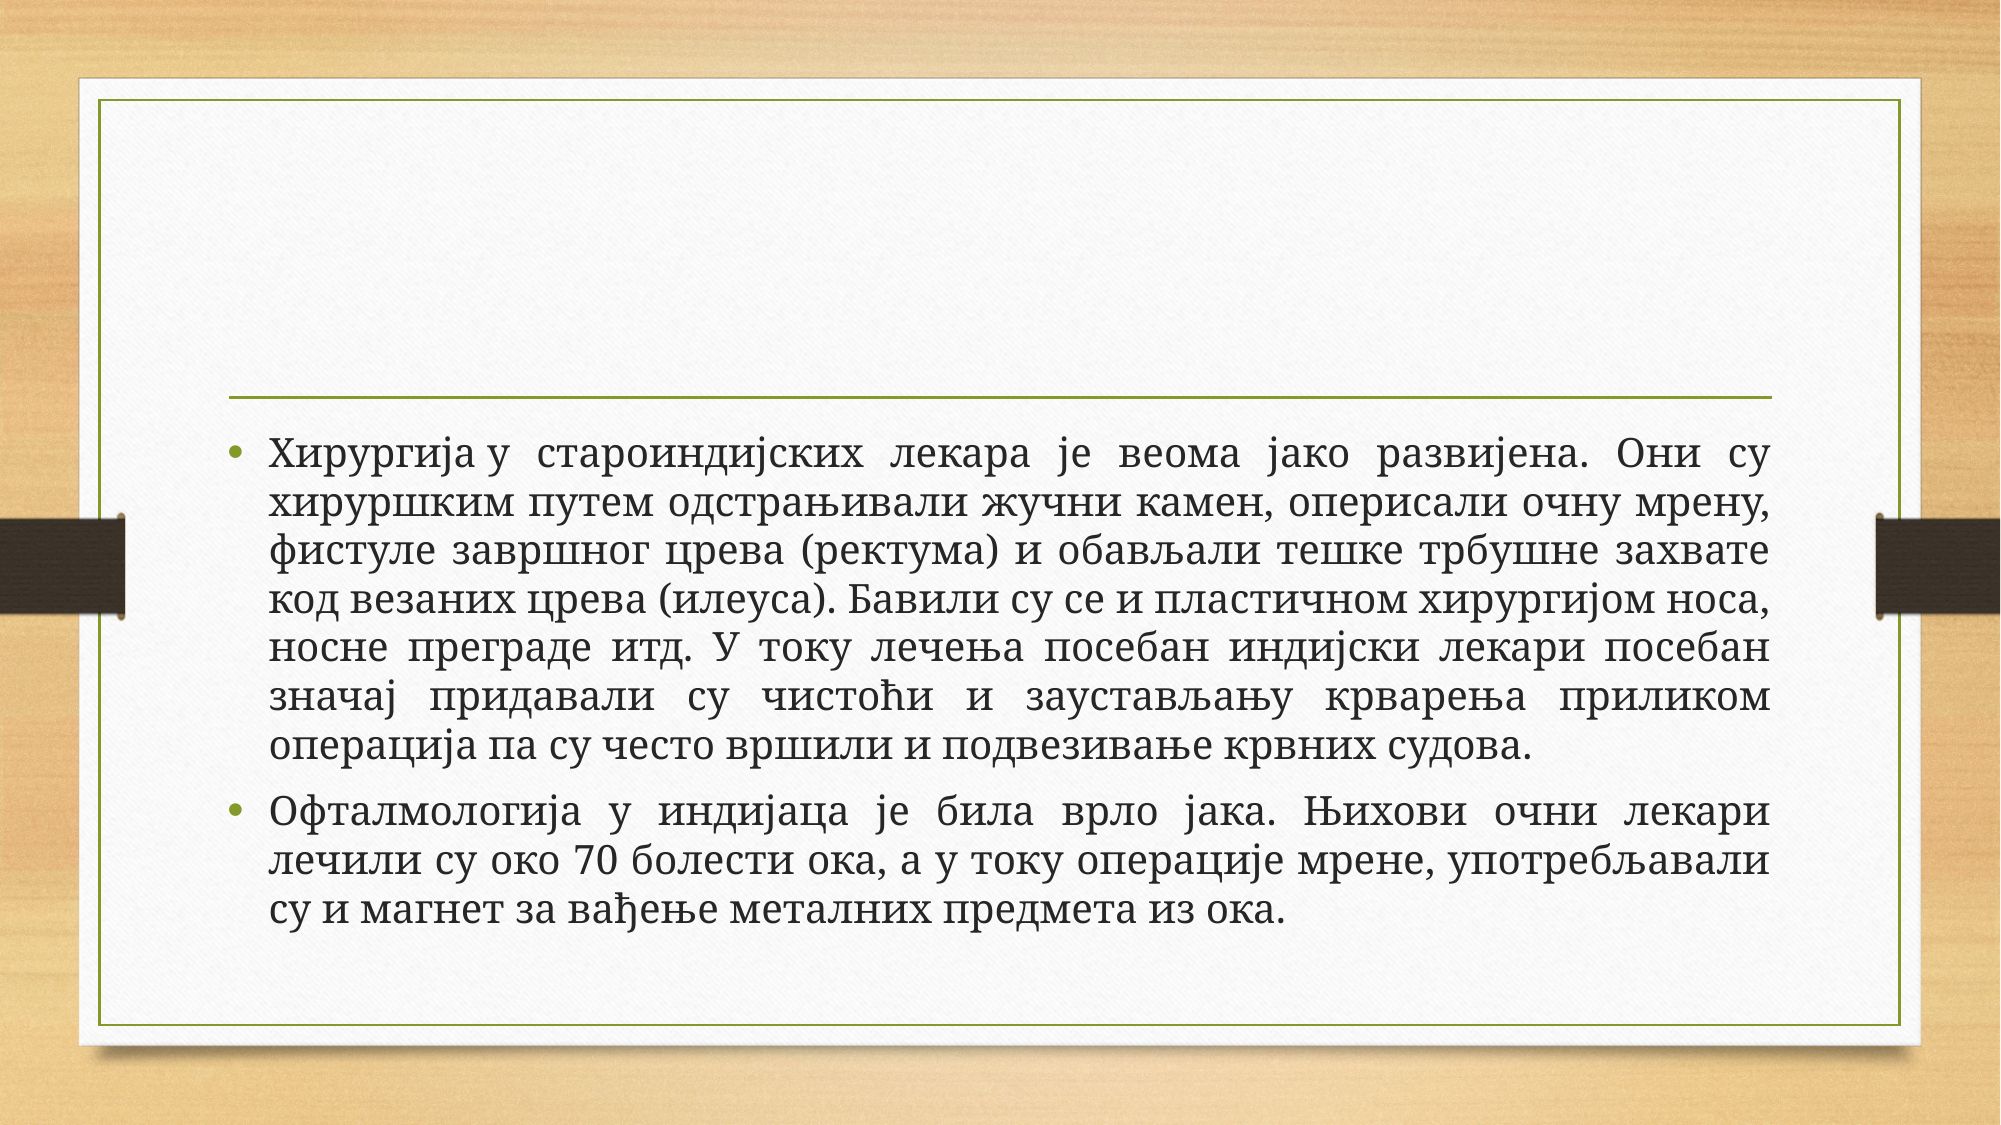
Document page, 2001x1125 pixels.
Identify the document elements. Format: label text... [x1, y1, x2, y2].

list Хирургија у староиндијских лекара је веома јако развијена. Они су хируршким путем одстрањивали жучни камен, оперисали очну мрену, фистуле завршног црева (ректума) и обављали тешке трбушне захвате код везаних црева (илеуса). Бавили су се и пластичном хирургијом носа, носне преграде итд. У току лечења посебан индијски лекари посебан значај придавали су чистоћи и заустављању крварења приликом операција па су често вршили и подвезивање крвних судова. Офталмологија у индијаца је била врло јака. Њихови очни лекари лечили су око 70 болести ока, а у току операције мрене, употребљавали су и магнет за вађење металних предмета из ока. [212, 419, 1788, 964]
picture [0, 0, 2001, 1125]
